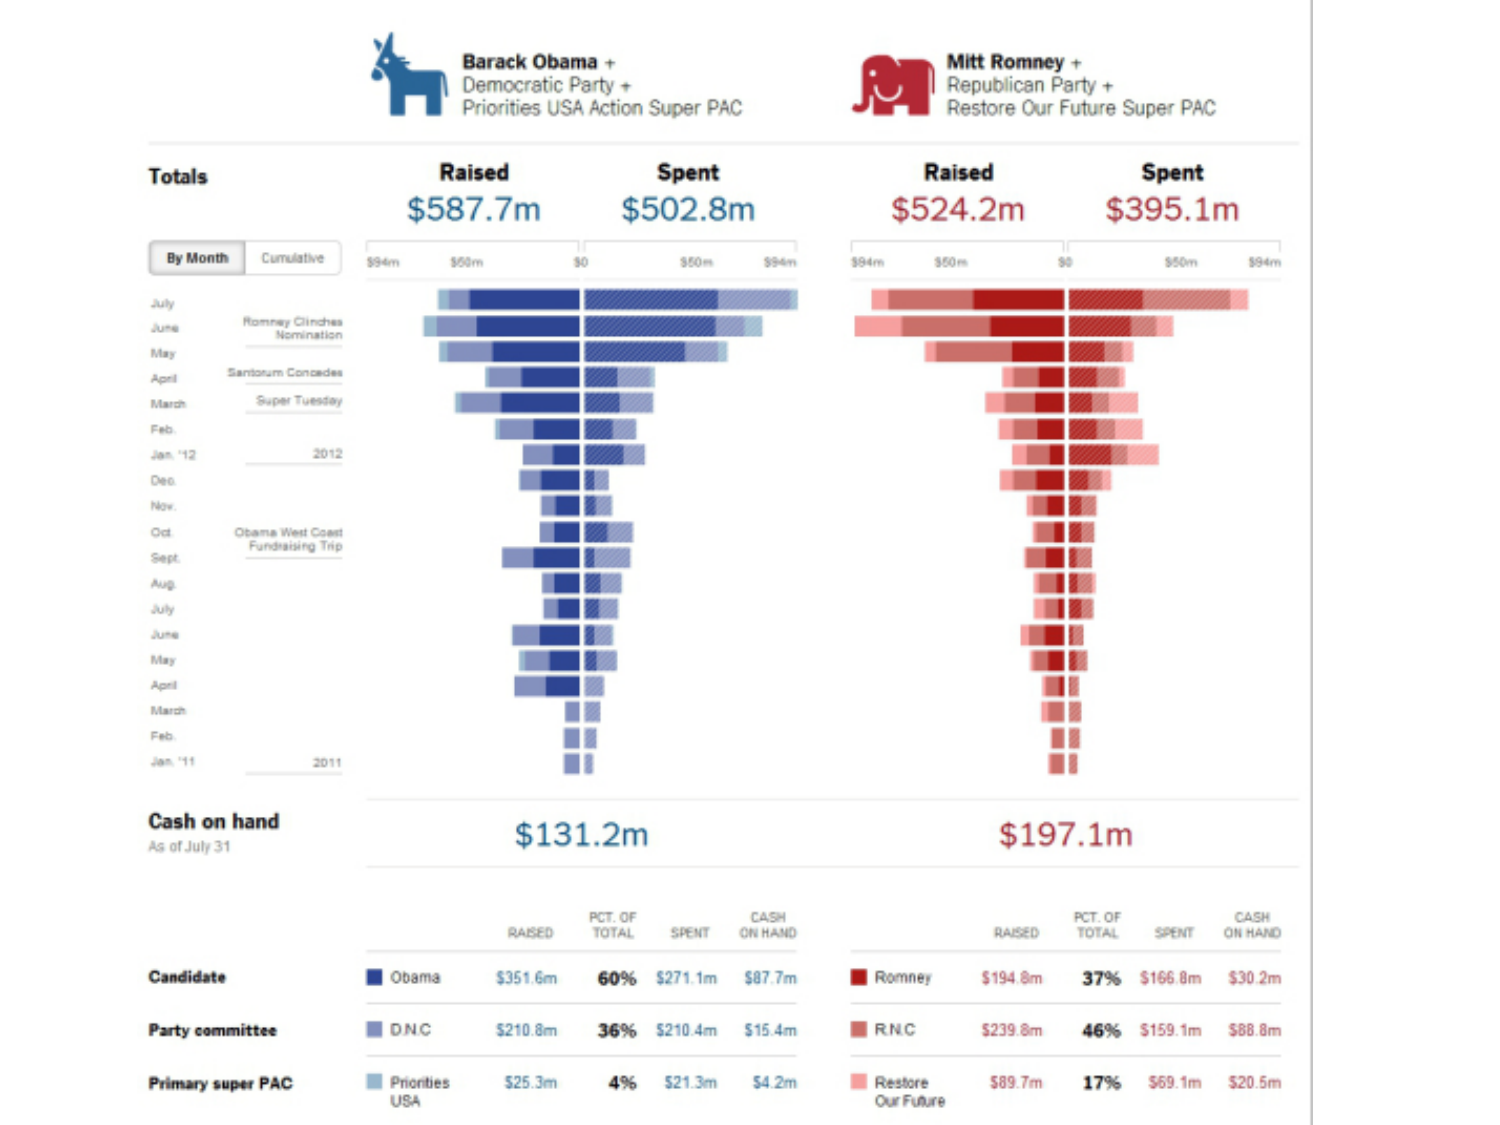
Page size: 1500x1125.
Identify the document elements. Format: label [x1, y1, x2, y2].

picture [137, 0, 1313, 1125]
